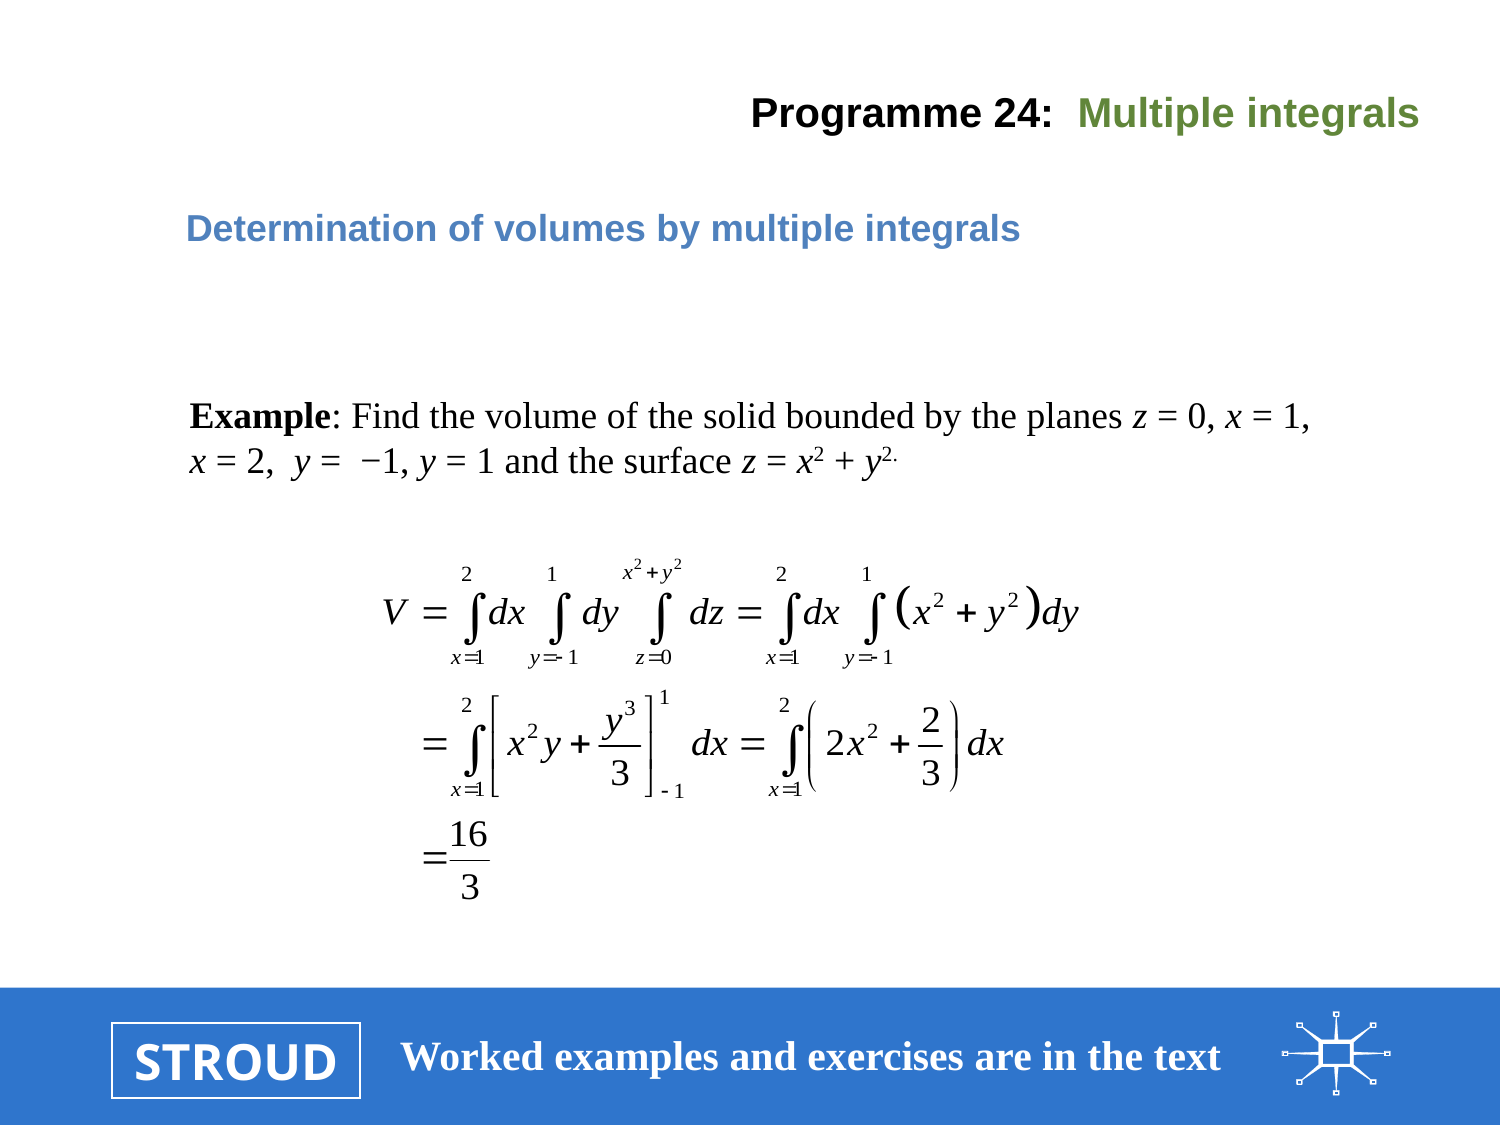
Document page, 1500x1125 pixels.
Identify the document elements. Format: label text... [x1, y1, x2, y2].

text_box Example: Find the volume of the solid bounded by the planes z = 0, x = 1, x = 2, y = −1, y = 1 and the surface z = x2 + y2. [174, 383, 1331, 488]
text_box Determination of volumes by multiple integrals [171, 196, 1388, 257]
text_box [380, 553, 1086, 906]
